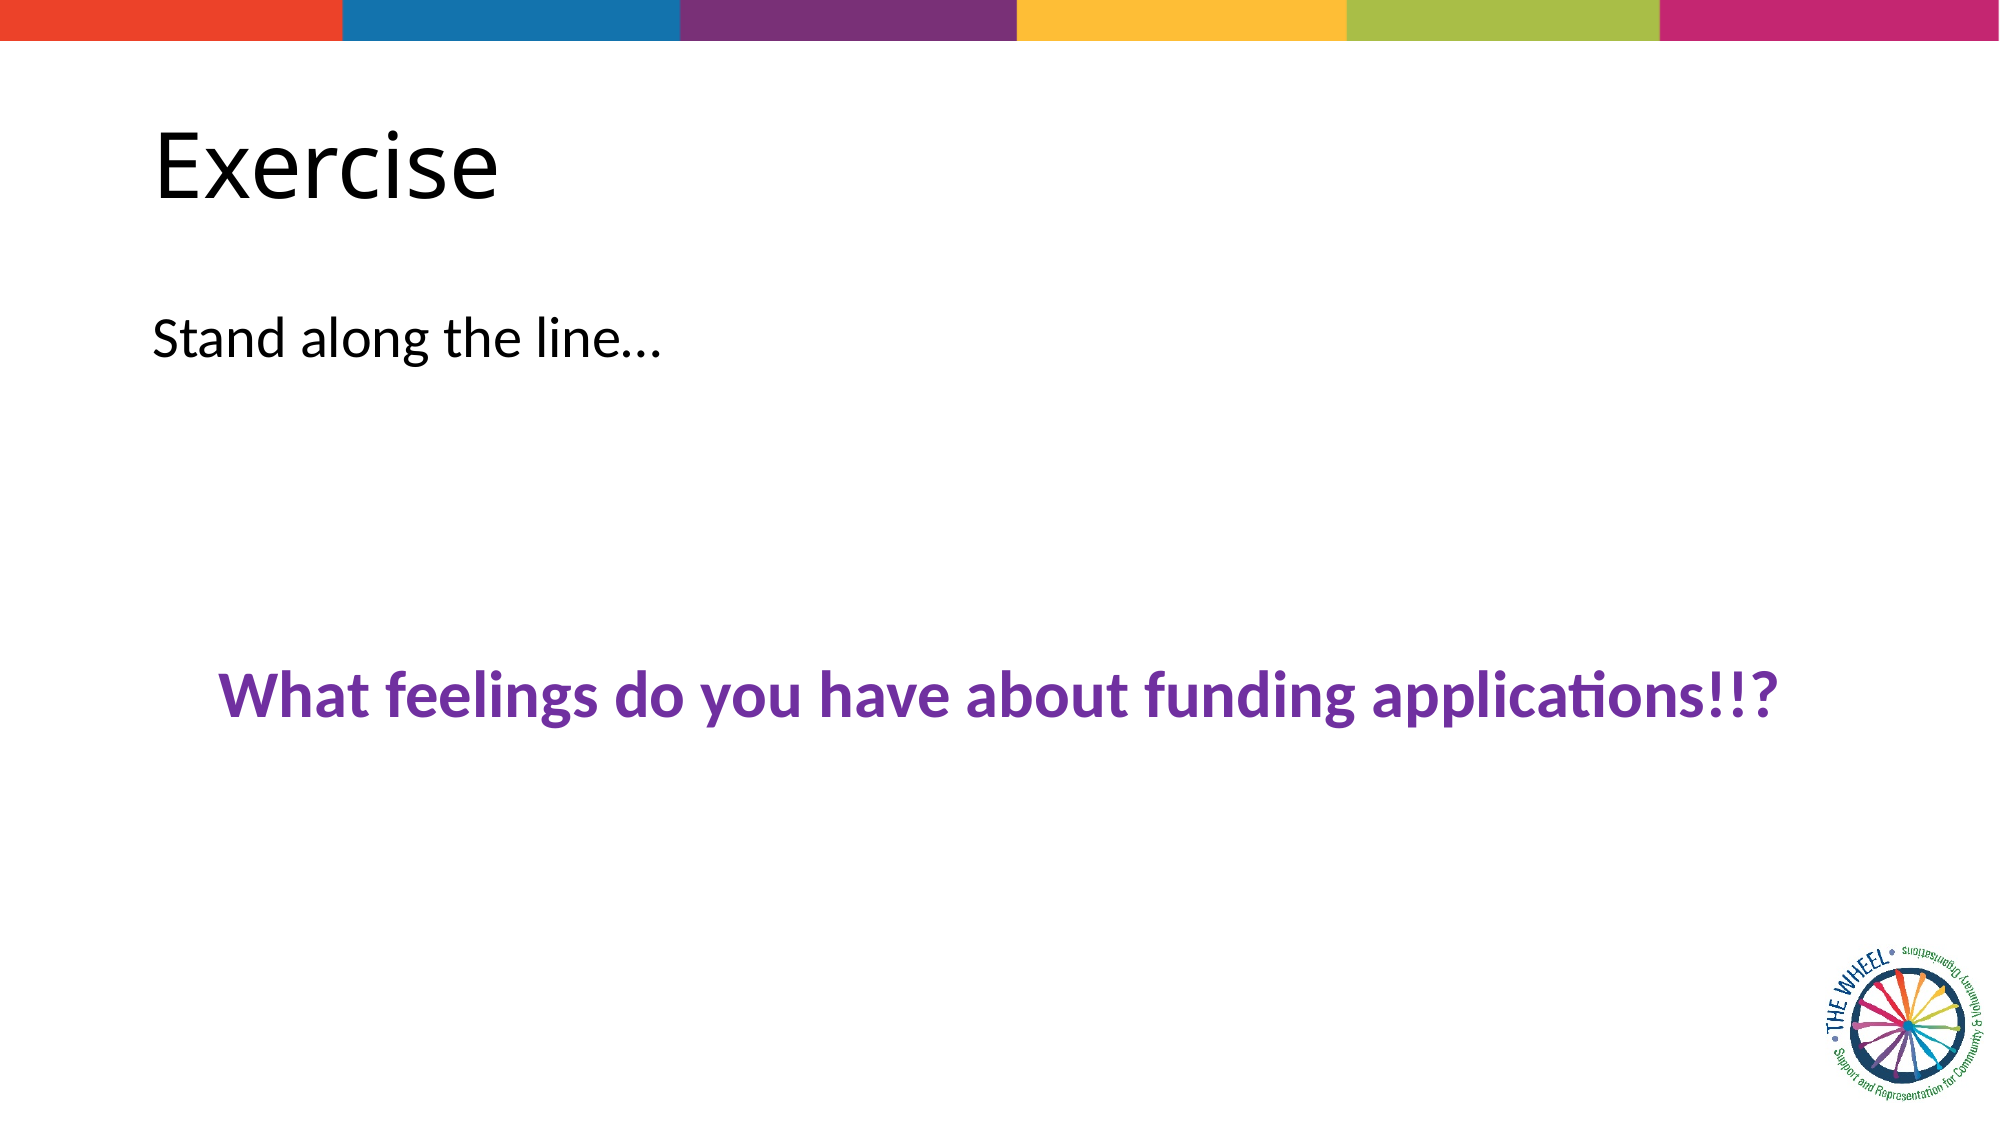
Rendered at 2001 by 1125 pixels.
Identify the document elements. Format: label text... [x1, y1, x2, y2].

picture [0, 0, 2000, 41]
picture [1825, 944, 1984, 1103]
list Stand along the line… What feelings do you have about funding applications!!? [137, 299, 1863, 1014]
title Exercise [137, 59, 1863, 278]
